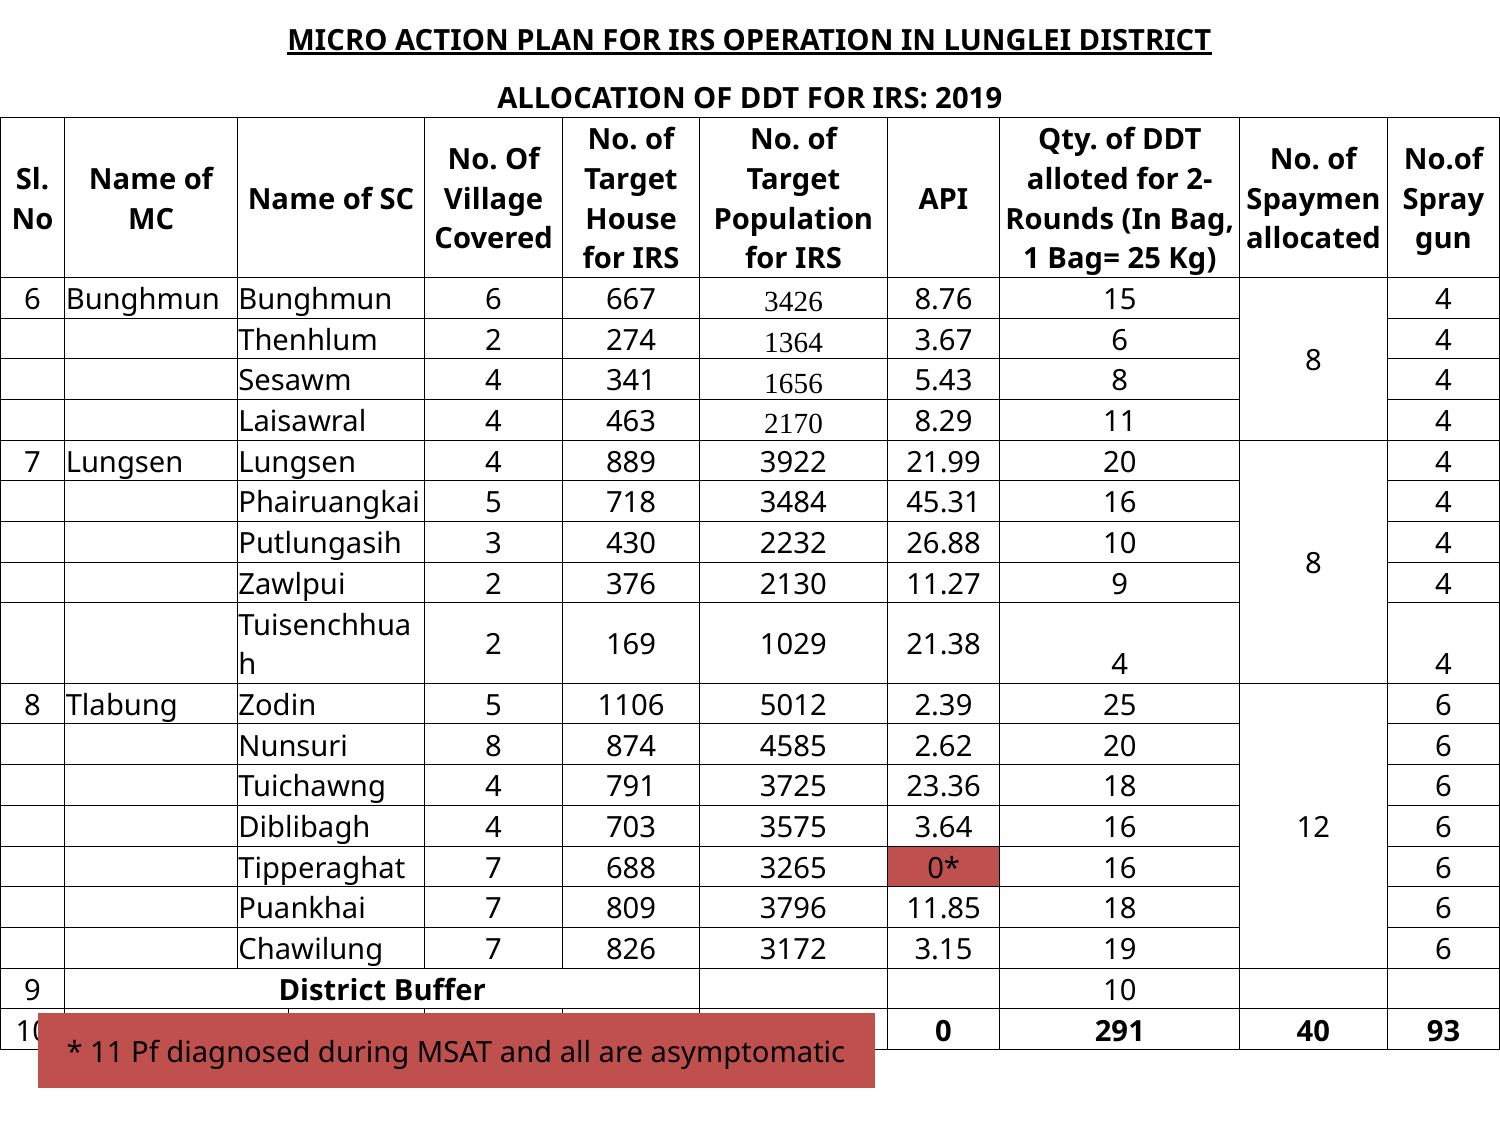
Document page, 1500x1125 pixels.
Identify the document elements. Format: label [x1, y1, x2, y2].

table_cell [1388, 1009, 1499, 1049]
table_cell [1000, 522, 1239, 562]
table_cell [1, 563, 64, 602]
table_cell [1000, 847, 1239, 886]
table_cell [1, 684, 64, 723]
table_cell [1388, 887, 1499, 927]
table_cell [700, 522, 887, 562]
table_cell [1000, 765, 1239, 805]
table_cell [700, 118, 887, 277]
table_cell [563, 724, 699, 764]
table_cell [1000, 684, 1239, 723]
table_cell [888, 1009, 999, 1049]
table_cell [700, 1009, 887, 1049]
table_cell [238, 359, 424, 399]
table_cell [238, 118, 424, 277]
table_cell [1, 724, 64, 764]
table_cell [238, 806, 424, 846]
table_cell [425, 806, 562, 846]
table_cell [1, 319, 64, 358]
table_cell [700, 969, 887, 1008]
table_cell [563, 603, 699, 683]
table_cell [1388, 400, 1499, 440]
table_cell [563, 684, 699, 723]
table_cell [1240, 118, 1387, 277]
table_cell [563, 441, 699, 480]
table_cell [1000, 887, 1239, 927]
table_cell [700, 278, 887, 318]
table_cell [888, 319, 999, 358]
table_cell [425, 481, 562, 521]
table_cell [425, 359, 562, 399]
table_cell [1388, 522, 1499, 562]
table_cell [65, 563, 237, 602]
table_cell [425, 724, 562, 764]
table_cell [425, 847, 562, 886]
table_cell [1, 603, 64, 683]
table_cell [65, 928, 237, 968]
table_header [38, 1013, 875, 1088]
table_cell [238, 319, 424, 358]
table_cell [1000, 563, 1239, 602]
table_cell [563, 1009, 699, 1013]
table_cell [1, 481, 64, 521]
table_cell [888, 481, 999, 521]
table_cell [563, 118, 699, 277]
table_cell [1000, 603, 1239, 683]
table_cell [1000, 400, 1239, 440]
table_cell [700, 441, 887, 480]
table_cell [65, 278, 237, 318]
table_cell [65, 118, 237, 277]
table_cell [238, 400, 424, 440]
table_cell [1000, 481, 1239, 521]
table_cell [238, 684, 424, 723]
table_cell [700, 684, 887, 723]
table_cell [425, 765, 562, 805]
table_header [0, 0, 1500, 77]
table_cell [238, 887, 424, 927]
table_cell [1388, 765, 1499, 805]
table_cell [888, 278, 999, 318]
table_cell [238, 928, 424, 968]
table_cell [1000, 118, 1239, 277]
table_cell [563, 278, 699, 318]
table_cell [65, 806, 237, 846]
table_cell [1388, 684, 1499, 723]
table_cell [1388, 563, 1499, 602]
table_cell [65, 359, 237, 399]
table_cell [700, 359, 887, 399]
table_cell [563, 928, 699, 968]
table_cell [238, 481, 424, 521]
table_cell [425, 441, 562, 480]
table_cell [1, 806, 64, 846]
table_cell [65, 969, 699, 1008]
table_cell [425, 603, 562, 683]
table_cell [888, 118, 999, 277]
table_cell [238, 563, 424, 602]
table_cell [1388, 969, 1499, 1008]
table_cell [1388, 481, 1499, 521]
table_cell [1, 278, 64, 318]
table_cell [1388, 806, 1499, 846]
table_cell [1000, 278, 1239, 318]
table_cell [425, 887, 562, 927]
table_cell [888, 563, 999, 602]
table_cell [1, 969, 64, 1008]
table_cell [1240, 278, 1387, 440]
table_cell [65, 887, 237, 927]
table_cell [888, 724, 999, 764]
table_cell [888, 400, 999, 440]
table_cell [65, 481, 237, 521]
table_cell [65, 684, 237, 723]
table_cell [0, 77, 1500, 117]
table_cell [238, 441, 424, 480]
table_cell [700, 928, 887, 968]
table_cell [700, 400, 887, 440]
table_cell [888, 928, 999, 968]
table_cell [1, 118, 64, 277]
table_cell [1388, 441, 1499, 480]
table_cell [289, 1009, 424, 1013]
table_cell [238, 522, 424, 562]
table_cell [1, 522, 64, 562]
table_cell [563, 806, 699, 846]
table_cell [1, 887, 64, 927]
table_cell [563, 847, 699, 886]
table_cell [1388, 847, 1499, 886]
table_cell [563, 522, 699, 562]
table_cell [563, 887, 699, 927]
table_cell [563, 765, 699, 805]
table_cell [238, 724, 424, 764]
table_cell [425, 118, 562, 277]
table_cell [888, 359, 999, 399]
table_cell [1, 847, 64, 886]
table_cell [563, 319, 699, 358]
table_cell [888, 522, 999, 562]
table_cell [65, 1009, 288, 1013]
table_cell [563, 563, 699, 602]
table_cell [888, 887, 999, 927]
table_cell [1388, 724, 1499, 764]
table_cell [888, 765, 999, 805]
table_cell [65, 847, 237, 886]
table_cell [238, 603, 424, 683]
table_cell [238, 278, 424, 318]
table_cell [425, 928, 562, 968]
table_cell [888, 441, 999, 480]
table_cell [65, 522, 237, 562]
table_cell [700, 847, 887, 886]
table_cell [888, 603, 999, 683]
table_cell [700, 603, 887, 683]
table_cell [1000, 441, 1239, 480]
table_cell [700, 806, 887, 846]
table_cell [1240, 969, 1387, 1008]
table_cell [1000, 806, 1239, 846]
table_cell [1388, 118, 1499, 277]
table_cell [425, 522, 562, 562]
table_cell [65, 319, 237, 358]
table_cell [700, 481, 887, 521]
table_cell [563, 481, 699, 521]
table_cell [1000, 724, 1239, 764]
table_cell [1388, 603, 1499, 683]
table_cell [1000, 928, 1239, 968]
table_cell [1240, 441, 1387, 683]
table_cell [700, 887, 887, 927]
table_cell [425, 563, 562, 602]
table_cell [888, 806, 999, 846]
table_cell [65, 724, 237, 764]
table_cell [1240, 1009, 1387, 1049]
table_cell [700, 563, 887, 602]
table_cell [888, 847, 999, 886]
table_cell [563, 400, 699, 440]
table_cell [888, 969, 999, 1008]
table_cell [1, 359, 64, 399]
table_cell [1, 928, 64, 968]
table_cell [700, 724, 887, 764]
table_cell [1240, 684, 1387, 968]
table_cell [425, 319, 562, 358]
table_cell [700, 319, 887, 358]
table_cell [65, 603, 237, 683]
table_cell [1388, 278, 1499, 318]
table_cell [1388, 359, 1499, 399]
table_cell [425, 400, 562, 440]
table_cell [1000, 1009, 1239, 1049]
table_cell [1000, 319, 1239, 358]
table_cell [1, 400, 64, 440]
table_cell [65, 441, 237, 480]
table_cell [65, 400, 237, 440]
table_cell [1388, 319, 1499, 358]
table_cell [888, 684, 999, 723]
table_cell [425, 684, 562, 723]
table_cell [1, 765, 64, 805]
table_cell [563, 359, 699, 399]
table_cell [238, 765, 424, 805]
table_cell [1000, 359, 1239, 399]
table_cell [425, 278, 562, 318]
table_cell [65, 765, 237, 805]
table_cell [1, 441, 64, 480]
table_cell [425, 1009, 562, 1013]
table_cell [1, 1009, 64, 1049]
table_cell [1000, 969, 1239, 1008]
table_cell [238, 847, 424, 886]
table_cell [700, 765, 887, 805]
table_cell [1388, 928, 1499, 968]
